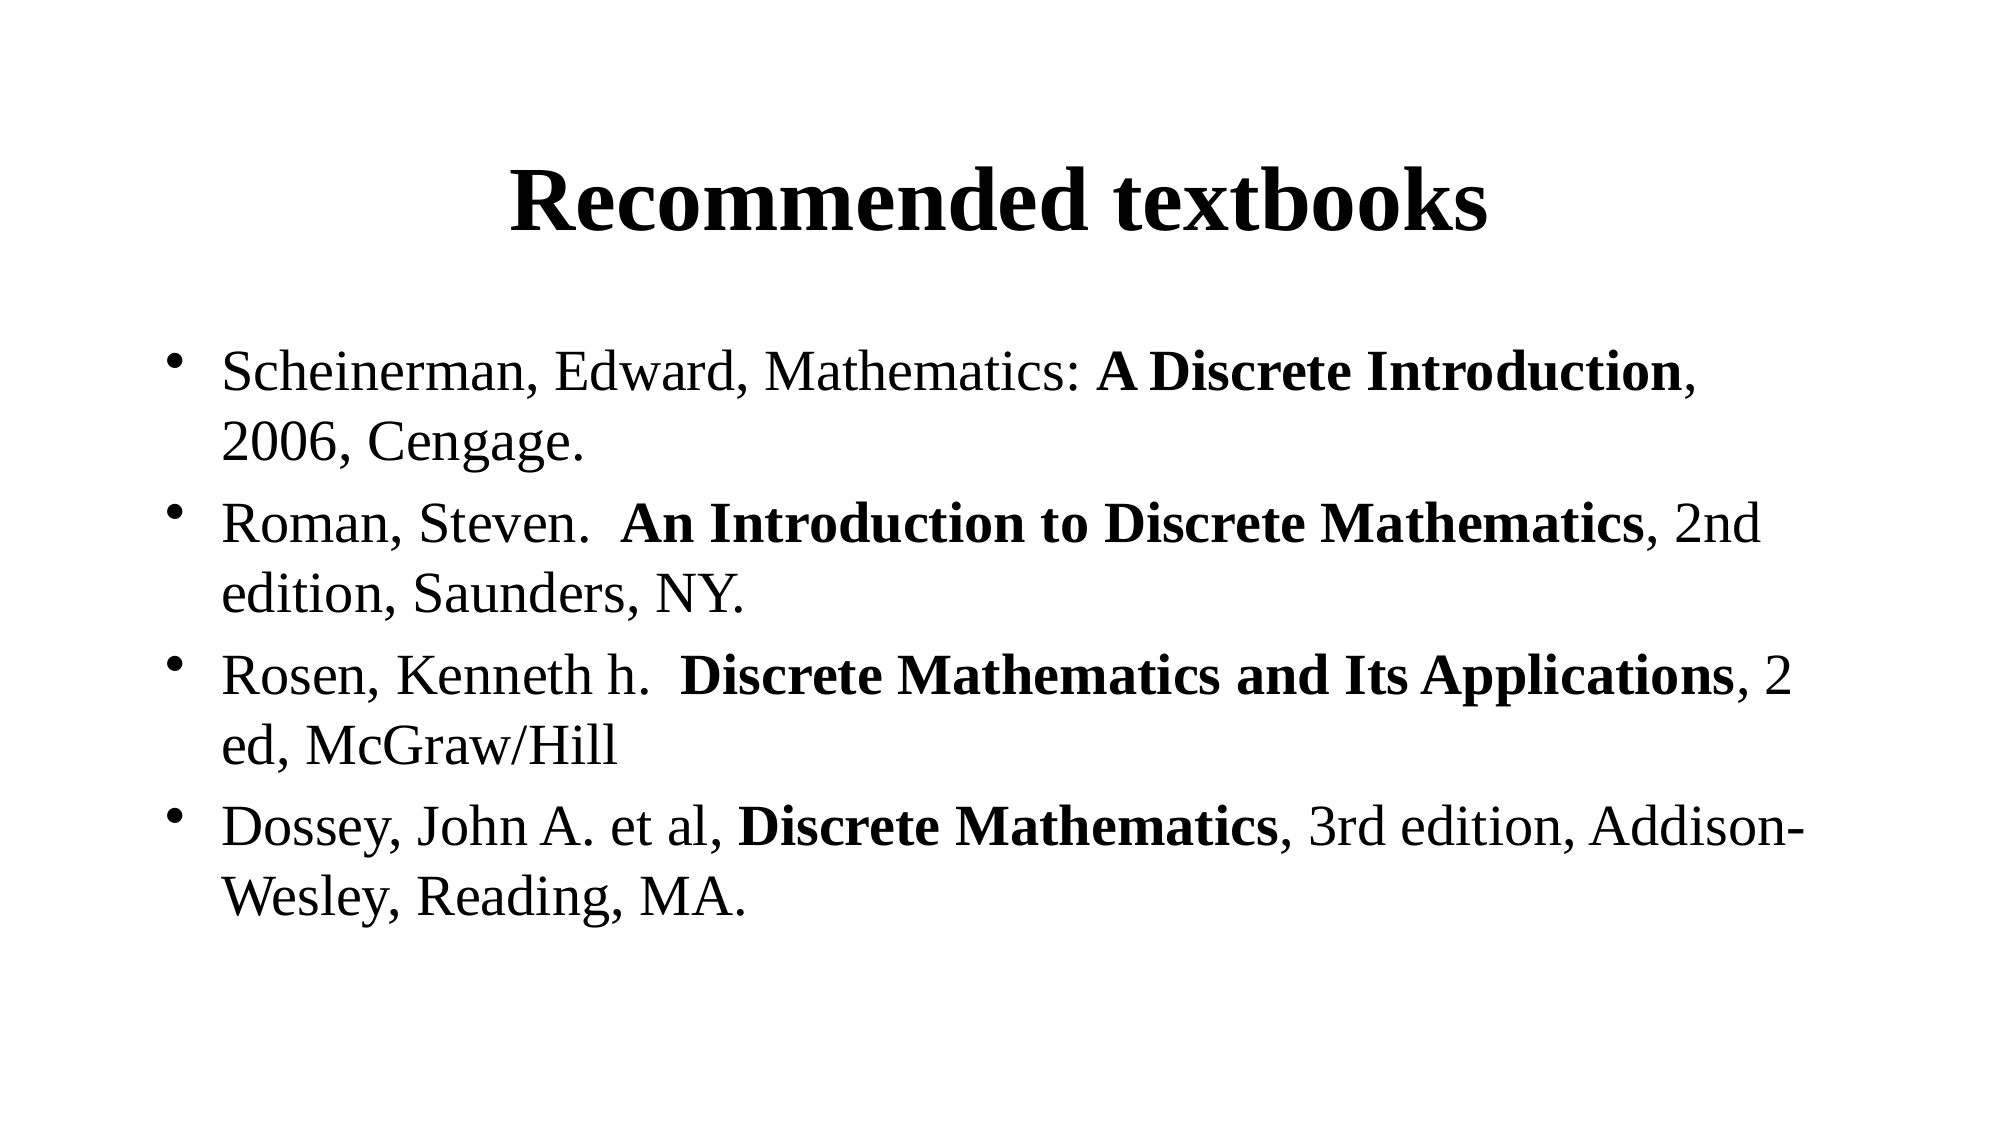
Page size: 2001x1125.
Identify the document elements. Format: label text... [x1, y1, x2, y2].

title Recommended textbooks [150, 99, 1850, 288]
list Scheinerman, Edward, Mathematics: A Discrete Introduction, 2006, Cengage. Roman, Steven. An Introduction to Discrete Mathematics, 2nd edition, Saunders, NY. Rosen, Kenneth h. Discrete Mathematics and Its Applications, 2 ed, McGraw/Hill Dossey, John A. et al, Discrete Mathematics, 3rd edition, Addison-Wesley, Reading, MA. [150, 324, 1850, 1000]
